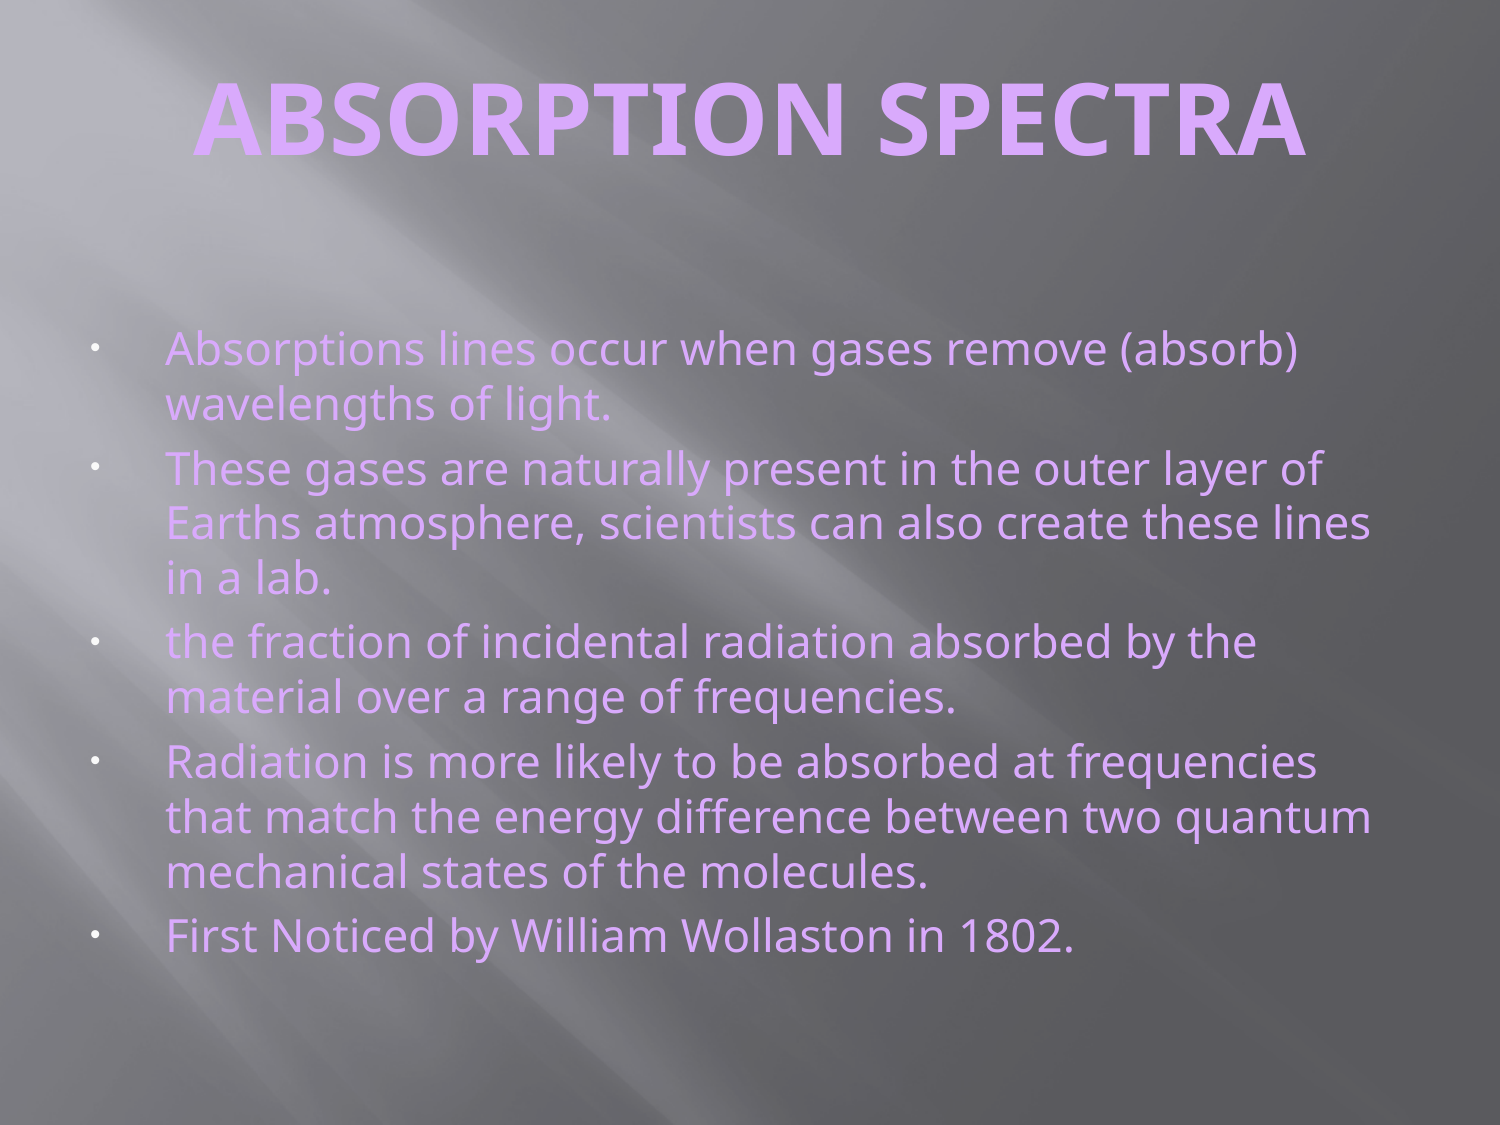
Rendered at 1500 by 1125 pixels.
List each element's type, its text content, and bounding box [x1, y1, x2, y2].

subtitle Absorptions lines occur when gases remove (absorb) wavelengths of light. These gases are naturally present in the outer layer of Earths atmosphere, scientists can also create these lines in a lab. the fraction of incidental radiation absorbed by the material over a range of frequencies. Radiation is more likely to be absorbed at frequencies that match the energy difference between two quantum mechanical states of the molecules. First Noticed by William Wollaston in 1802. [74, 312, 1395, 1051]
title Absorption Spectra [113, 87, 1388, 176]
